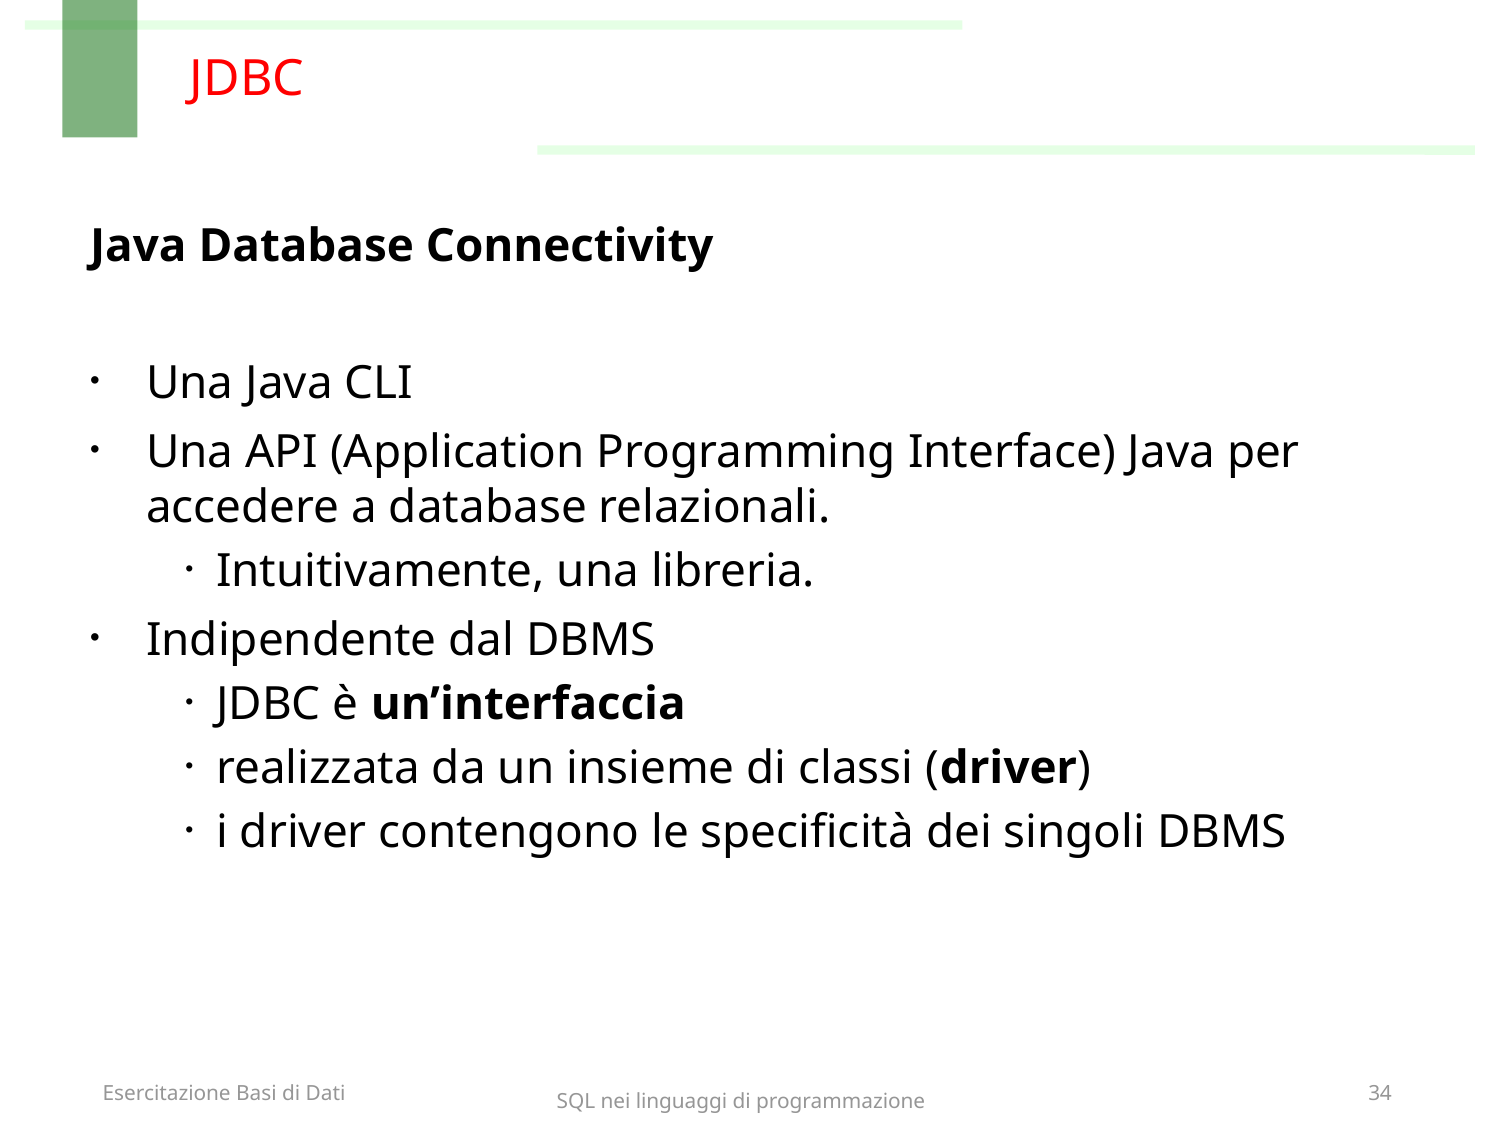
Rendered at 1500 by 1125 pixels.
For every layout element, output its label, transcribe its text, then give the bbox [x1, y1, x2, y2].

footer SQL nei linguaggi di programmazione [425, 1082, 1057, 1120]
title JDBC [174, 24, 1425, 125]
list Java Database Connectivity Una Java CLI Una API (Application Programming Interface) Java per accedere a database relazionali. Intuitivamente, una libreria. Indipendente dal DBMS JDBC è un’interfaccia realizzata da un insieme di classi (driver) i driver contengono le specificità dei singoli DBMS [75, 208, 1425, 963]
